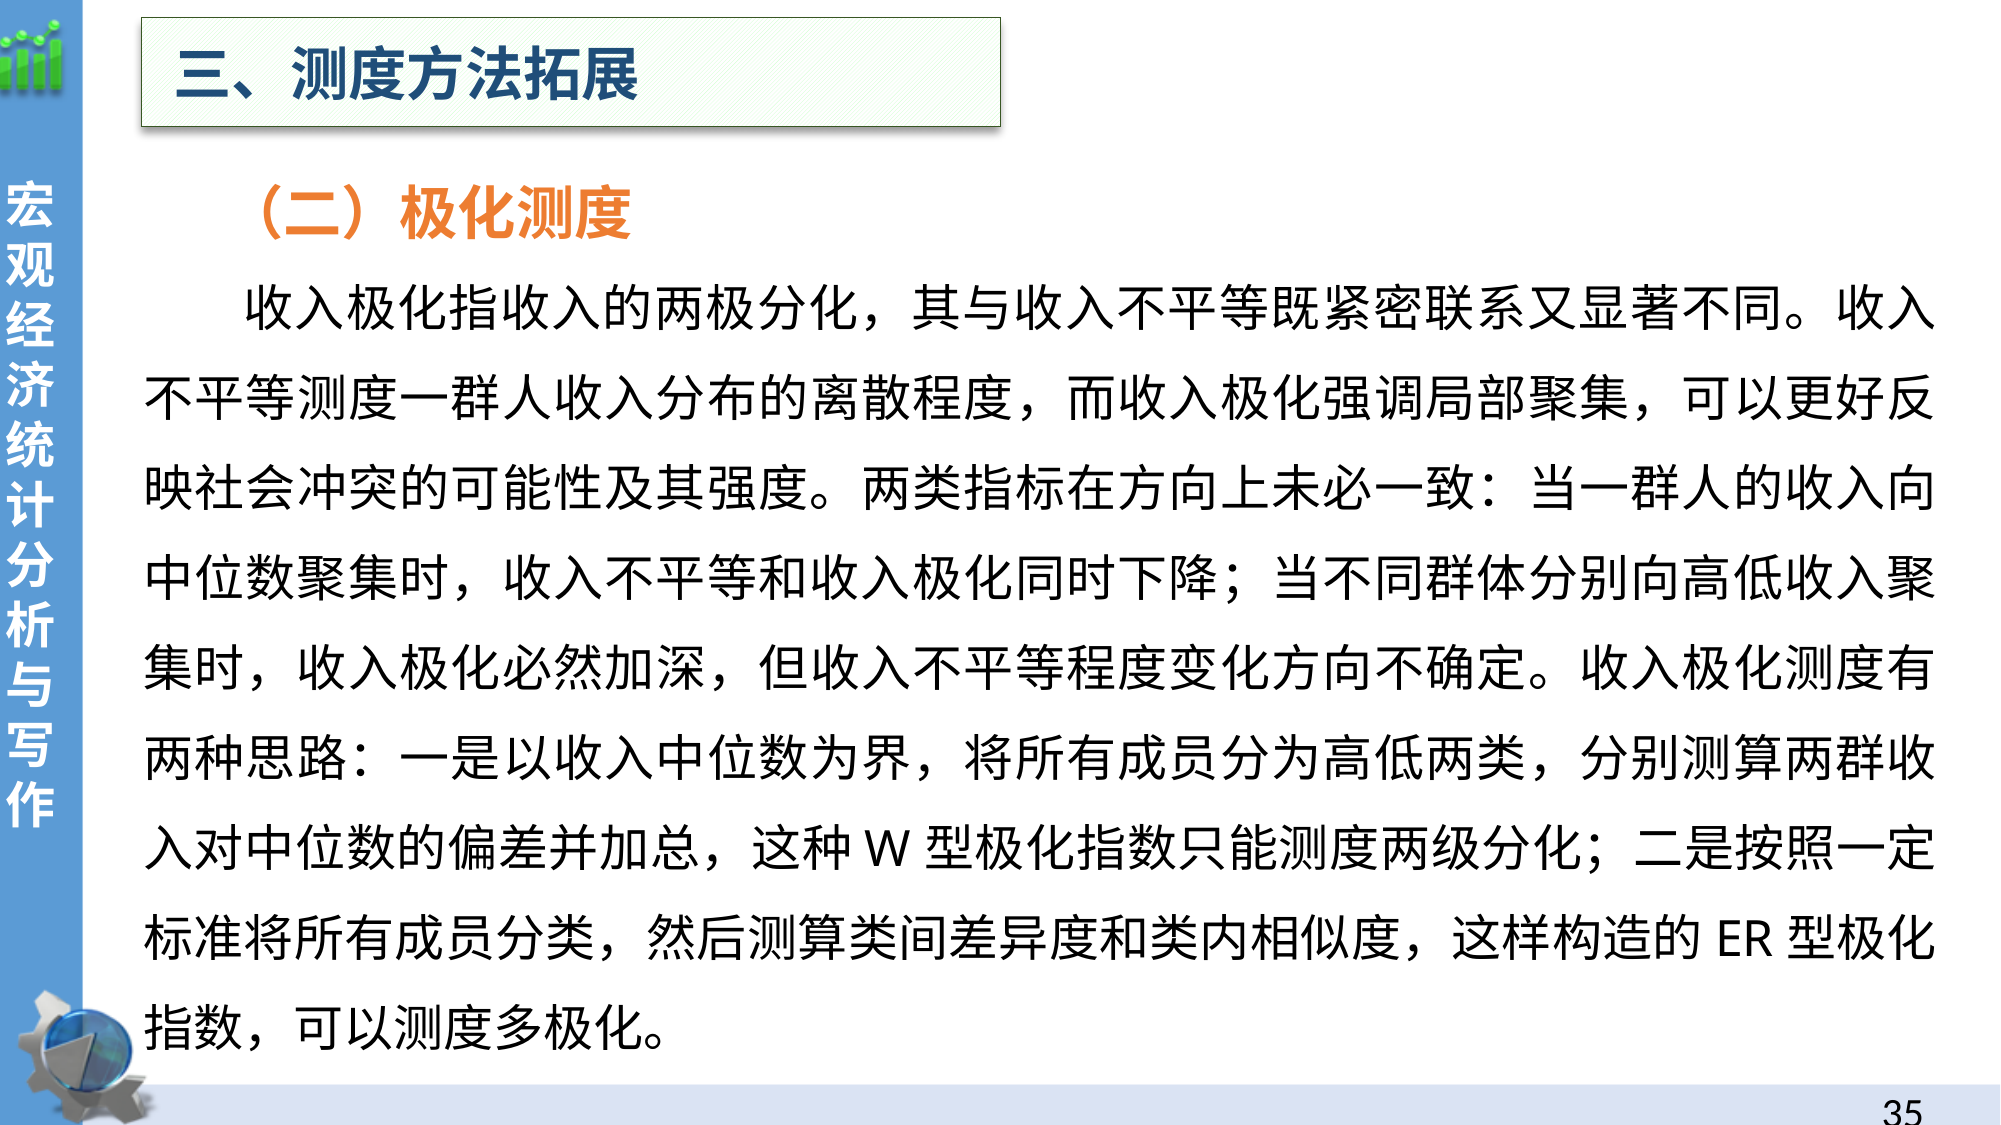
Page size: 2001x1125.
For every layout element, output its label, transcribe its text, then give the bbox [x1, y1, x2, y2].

text_box [203, 730, 1867, 1025]
text_box [179, 238, 1843, 1025]
text_box （二）极化测度 收入极化指收入的两极分化，其与收入不平等既紧密联系又显著不同。收入不平等测度一群人收入分布的离散程度，而收入极化强调局部聚集，可以更好反映社会冲突的可能性及其强度。两类指标在方向上未必一致：当一群人的收入向中位数聚集时，收入不平等和收入极化同时下降；当不同群体分别向高低收入聚集时，收入极化必然加深，但收入不平等程度变化方向不确定。收入极化测度有两种思路：一是以收入中位数为界，将所有成员分为高低两类，分别测算两群收入对中位数的偏差并加总，这种W型极化指数只能测度两级分化；二是按照一定标准将所有成员分类，然后测算类间差异度和类内相似度，这样构造的ER型极化指数，可以测度多极化。 [128, 133, 1952, 1050]
text_box 34 [1786, 1085, 1940, 1125]
text_box 三、测度方法拓展 [141, 17, 1000, 127]
picture [0, 0, 2001, 1125]
